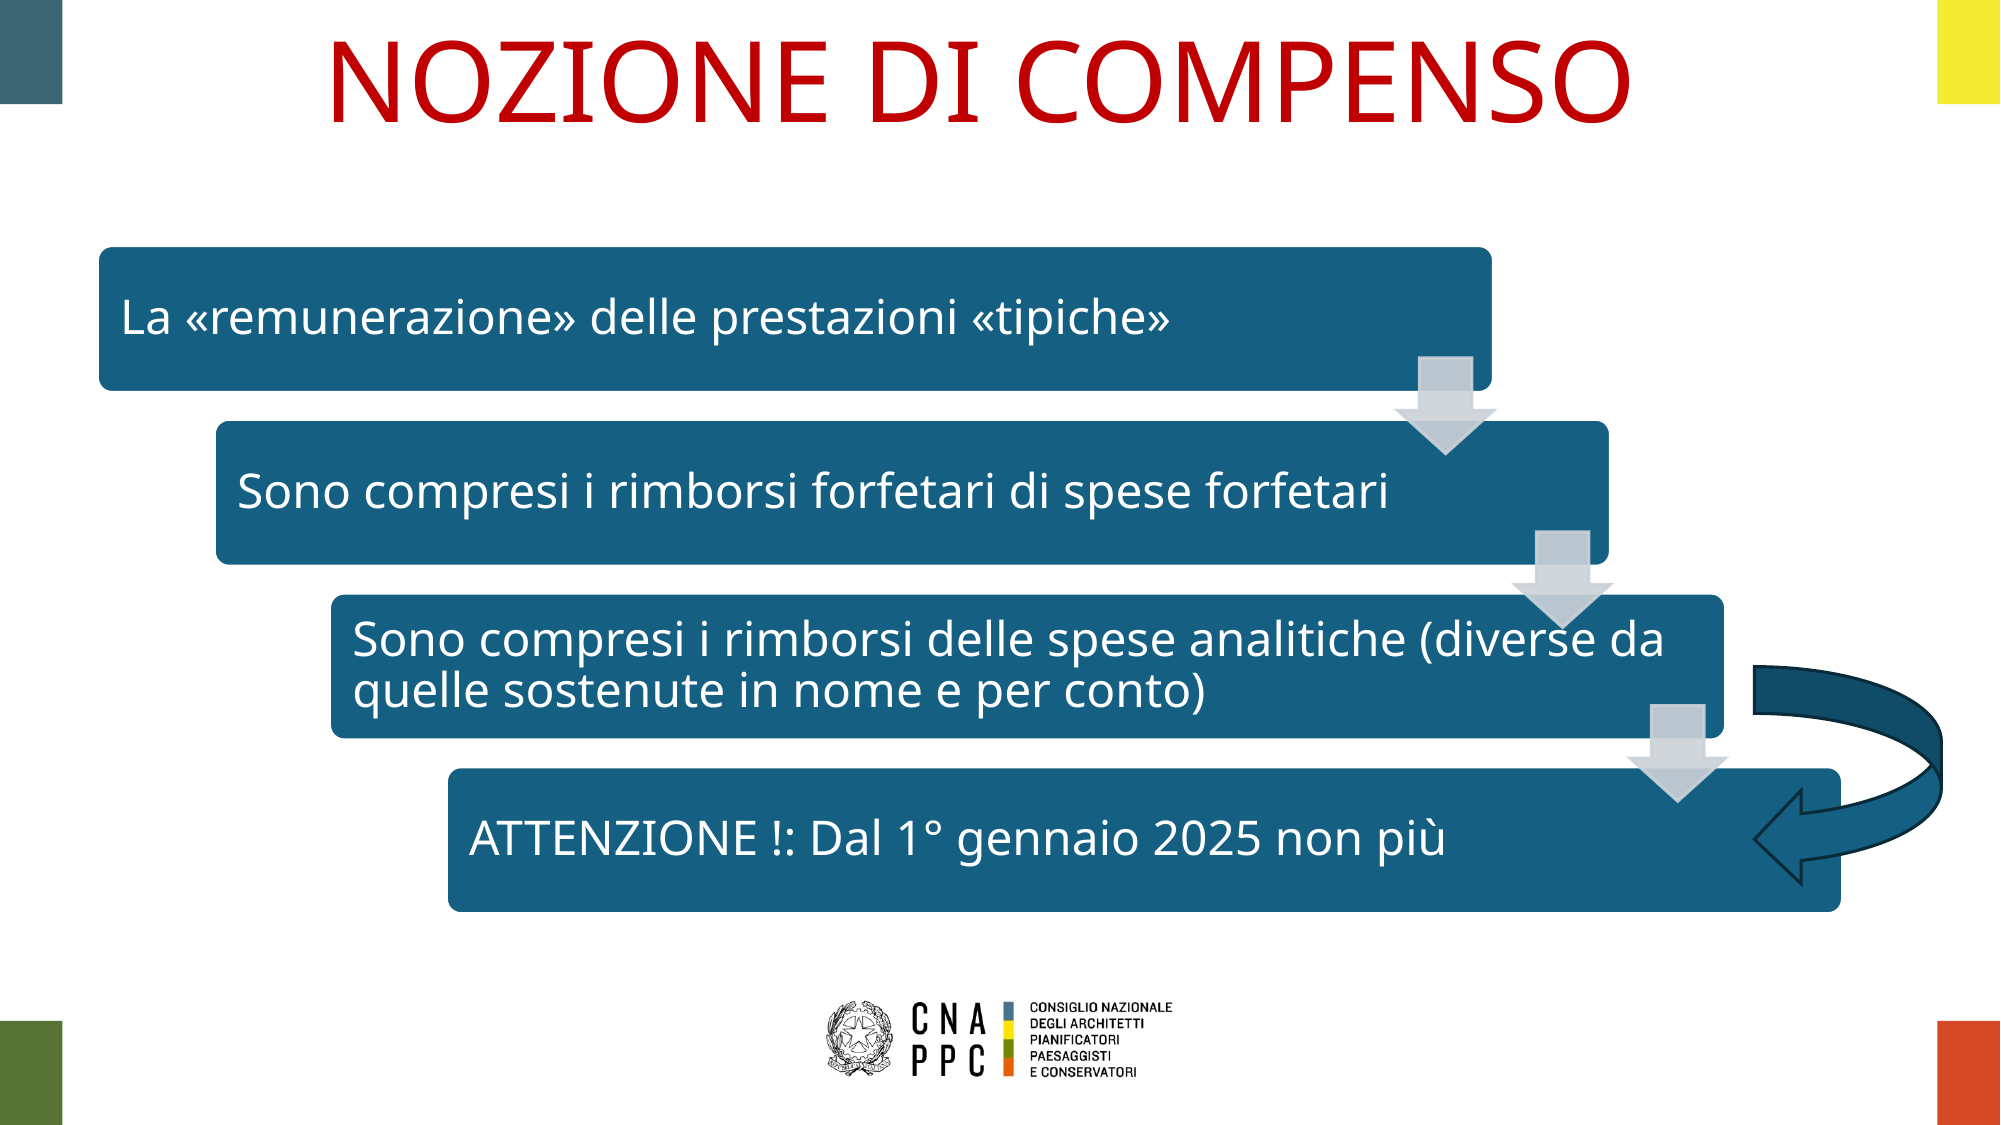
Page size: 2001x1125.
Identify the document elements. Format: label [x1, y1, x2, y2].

text_box [0, 0, 2000, 1125]
